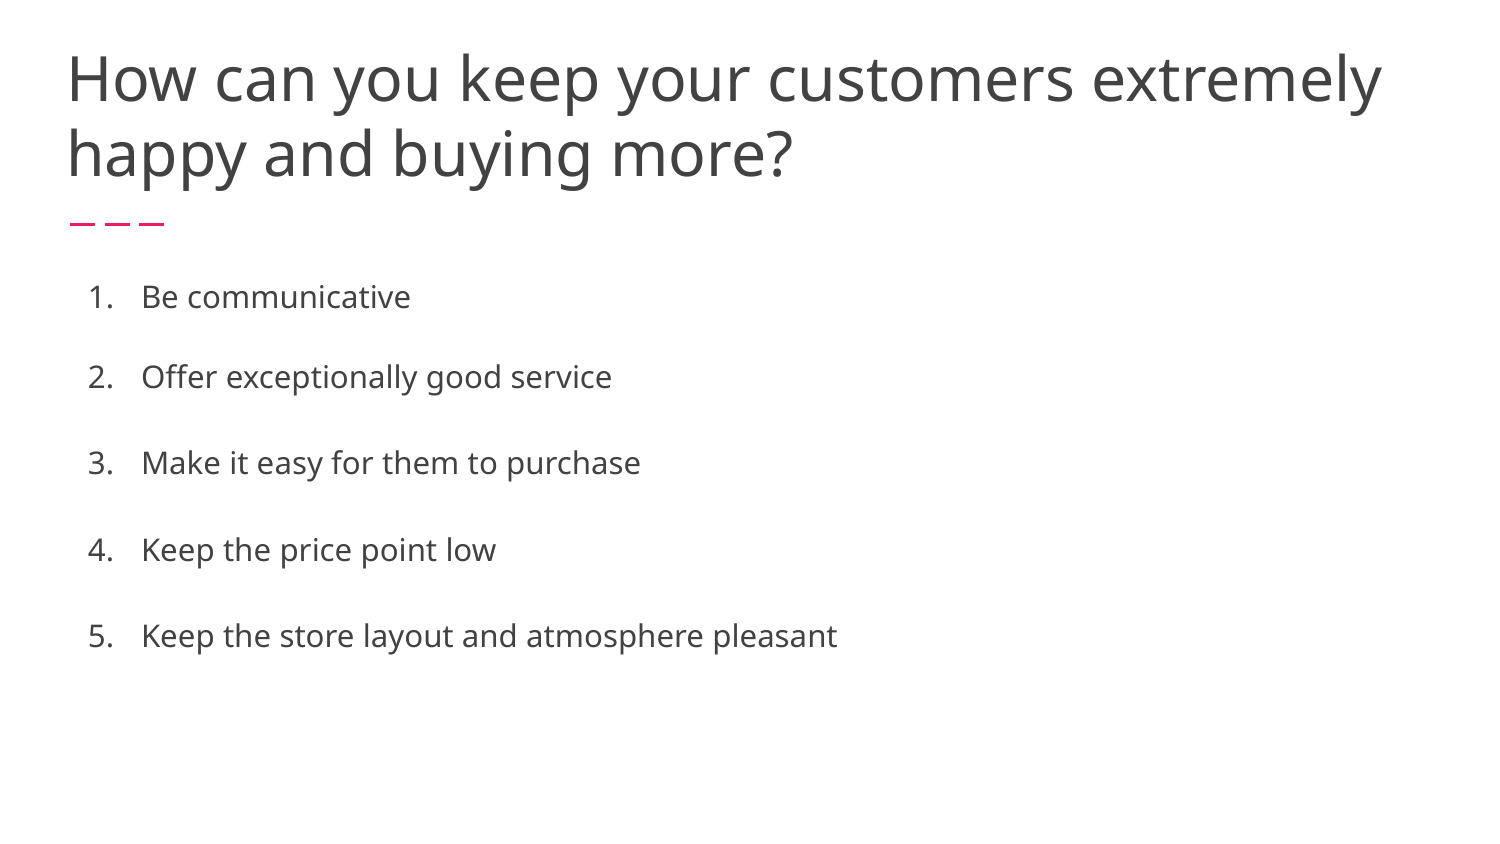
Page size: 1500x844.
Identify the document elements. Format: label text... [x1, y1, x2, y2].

list Be communicative Offer exceptionally good service Make it easy for them to purchase Keep the price point low Keep the store layout and atmosphere pleasant [51, 256, 1449, 765]
title How can you keep your customers extremely happy and buying more? [51, 100, 1449, 205]
